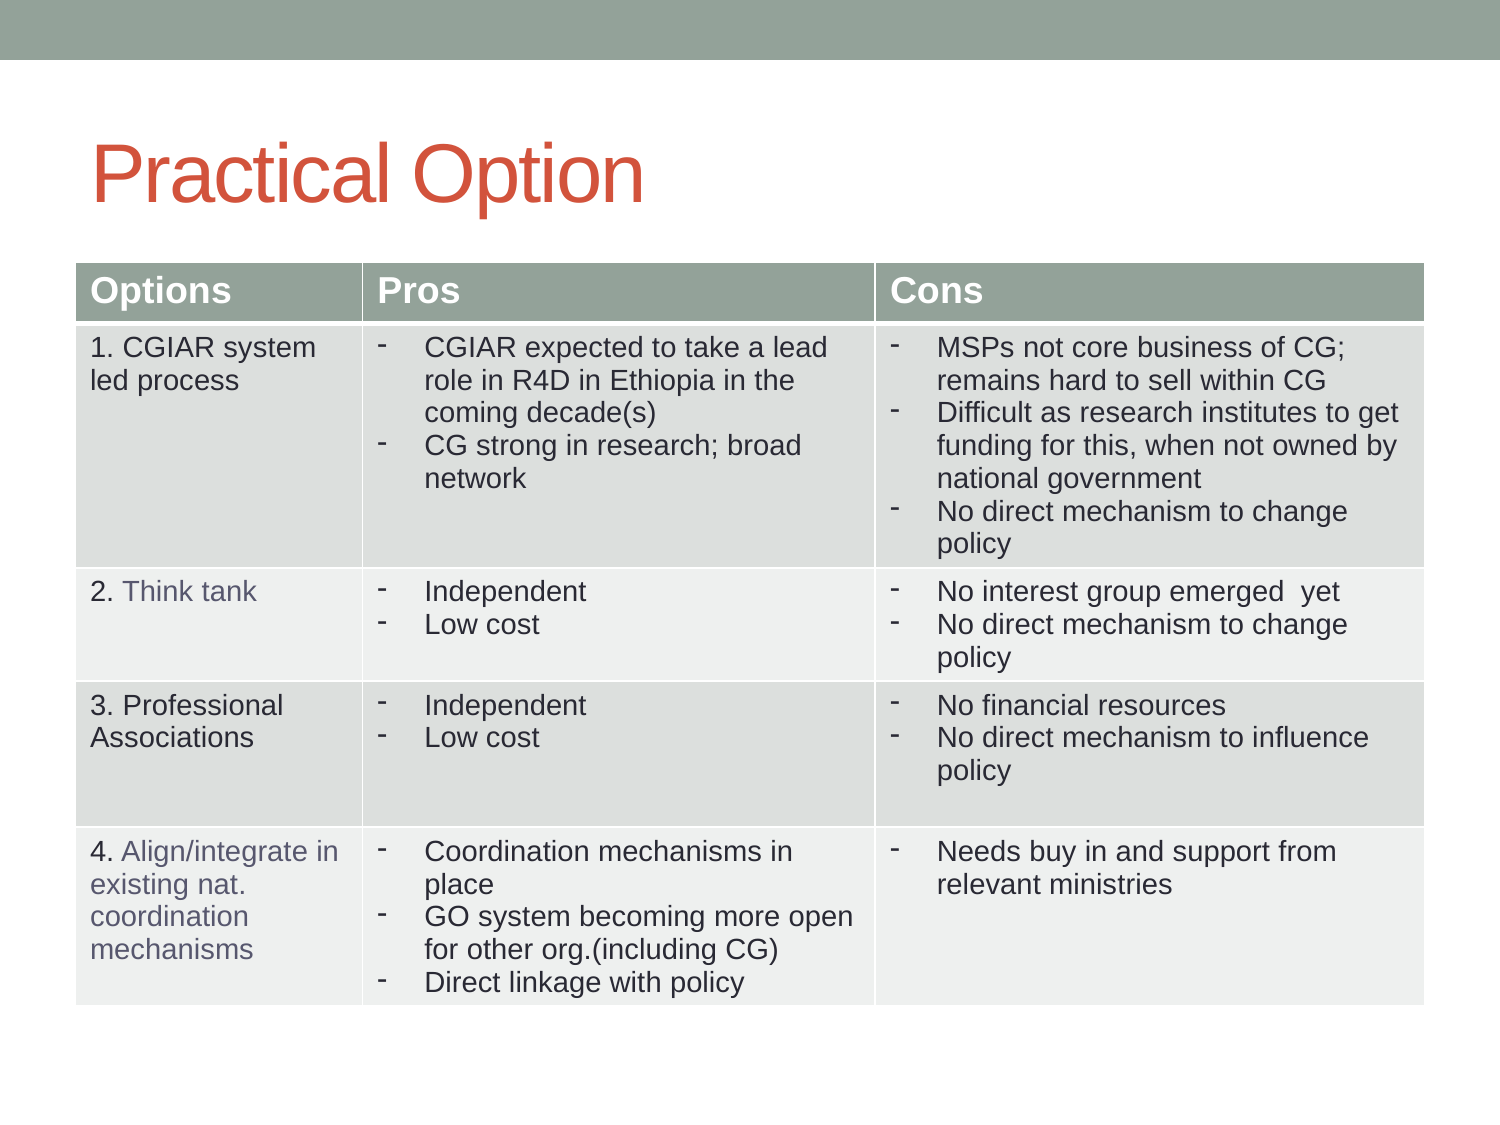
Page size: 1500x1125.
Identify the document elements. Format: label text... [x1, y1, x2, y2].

table_cell Needs buy in and support from relevant ministries [876, 828, 1424, 1005]
table_cell Independent Low cost [363, 682, 874, 826]
table_cell 1. CGIAR system led process [76, 326, 362, 567]
table_cell No interest group emerged yet No direct mechanism to change policy [876, 569, 1424, 680]
table_cell MSPs not core business of CG; remains hard to sell within CG Difficult as research institutes to get funding for this, when not owned by national government No direct mechanism to change policy [876, 326, 1424, 567]
table_cell Independent Low cost [363, 569, 874, 680]
table_header Cons [876, 263, 1424, 321]
table_cell 2. Think tank [76, 569, 362, 680]
title Practical Option [75, 87, 1425, 250]
table_cell 4. Align/integrate in existing nat. coordination mechanisms [76, 828, 362, 1005]
table_cell Coordination mechanisms in place GO system becoming more open for other org.(including CG) Direct linkage with policy [363, 828, 874, 1005]
table_cell No financial resources No direct mechanism to influence policy [876, 682, 1424, 826]
table_header Pros [363, 263, 874, 321]
table_cell CGIAR expected to take a lead role in R4D in Ethiopia in the coming decade(s) CG strong in research; broad network [363, 326, 874, 567]
table_cell 3. Professional Associations [76, 682, 362, 826]
table_header Options [76, 263, 362, 321]
